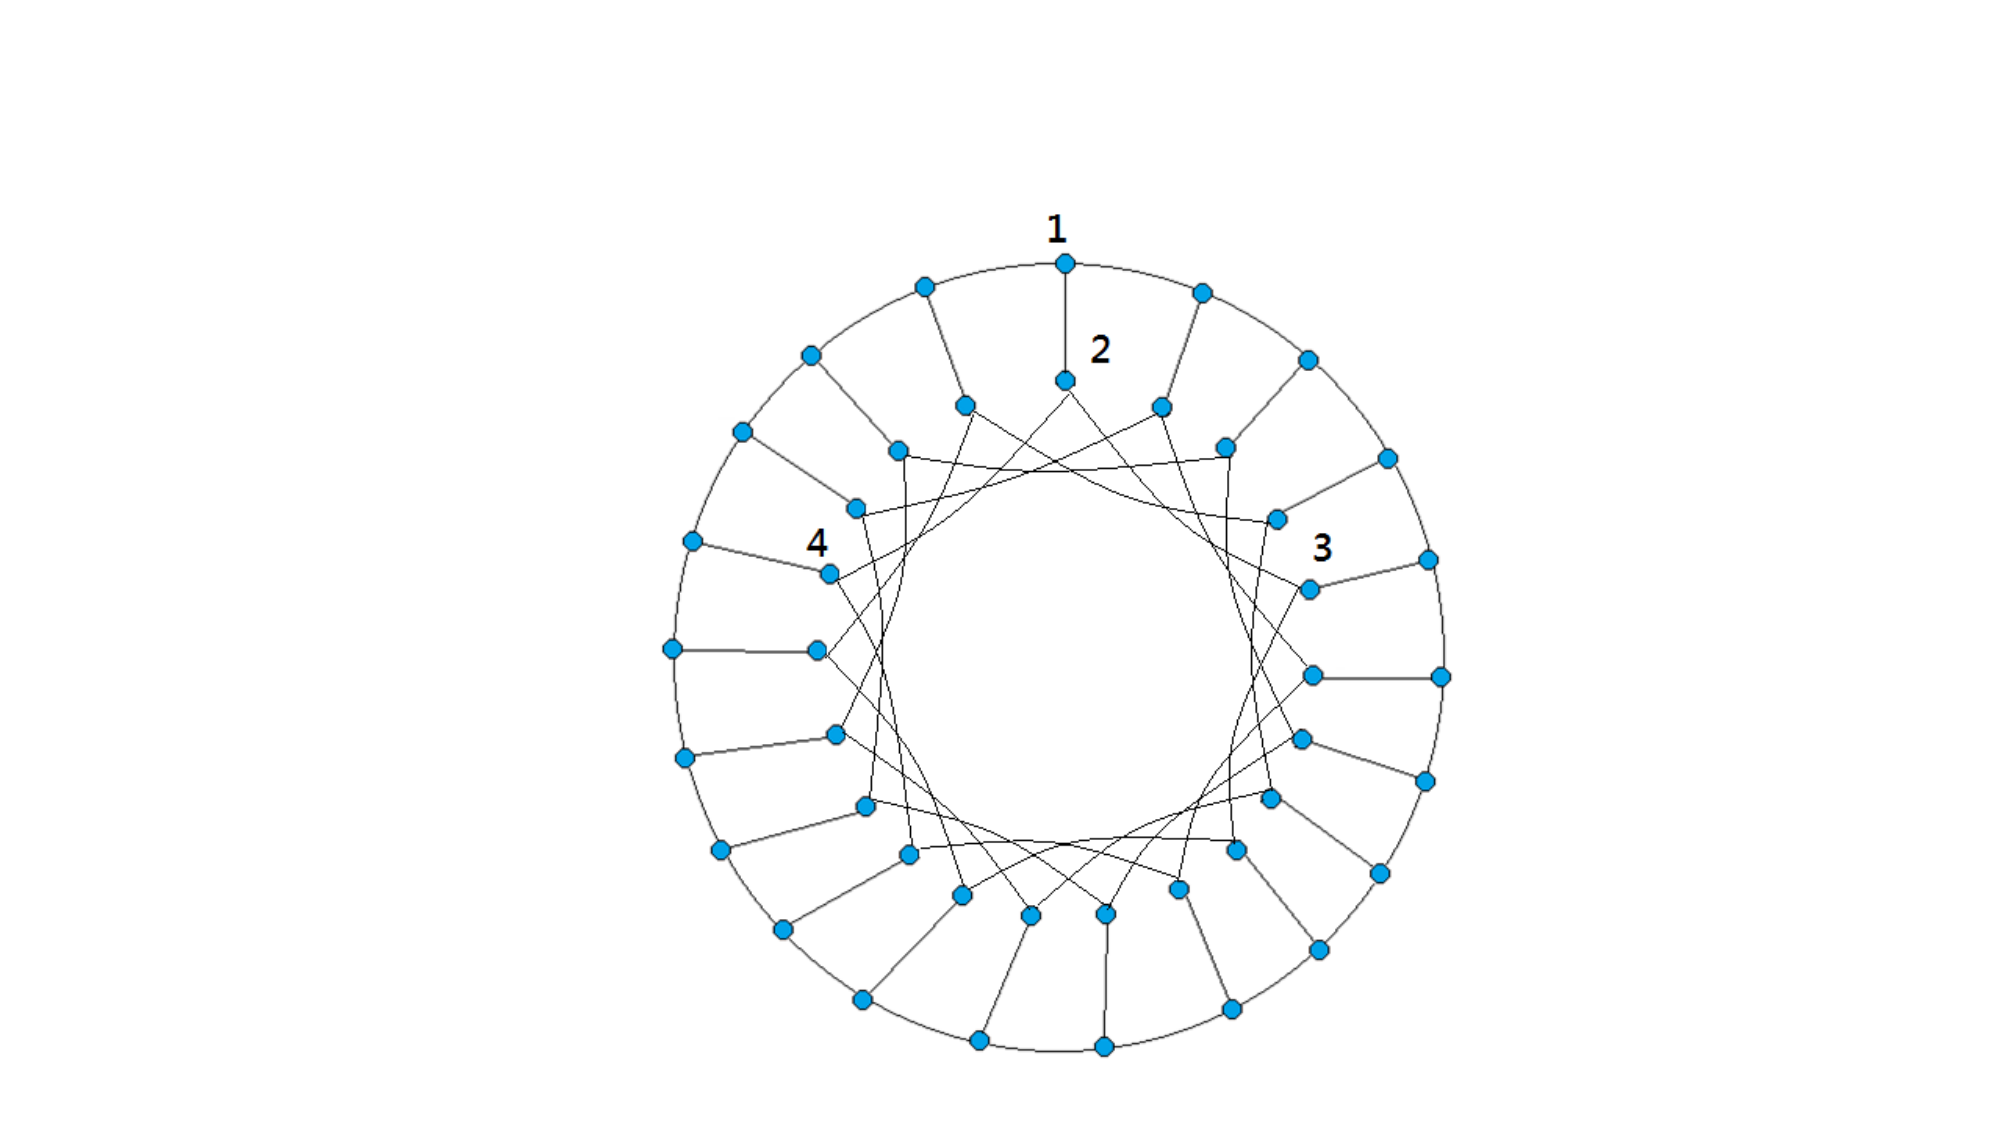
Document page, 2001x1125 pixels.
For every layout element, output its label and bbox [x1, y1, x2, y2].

picture [644, 210, 1467, 1065]
